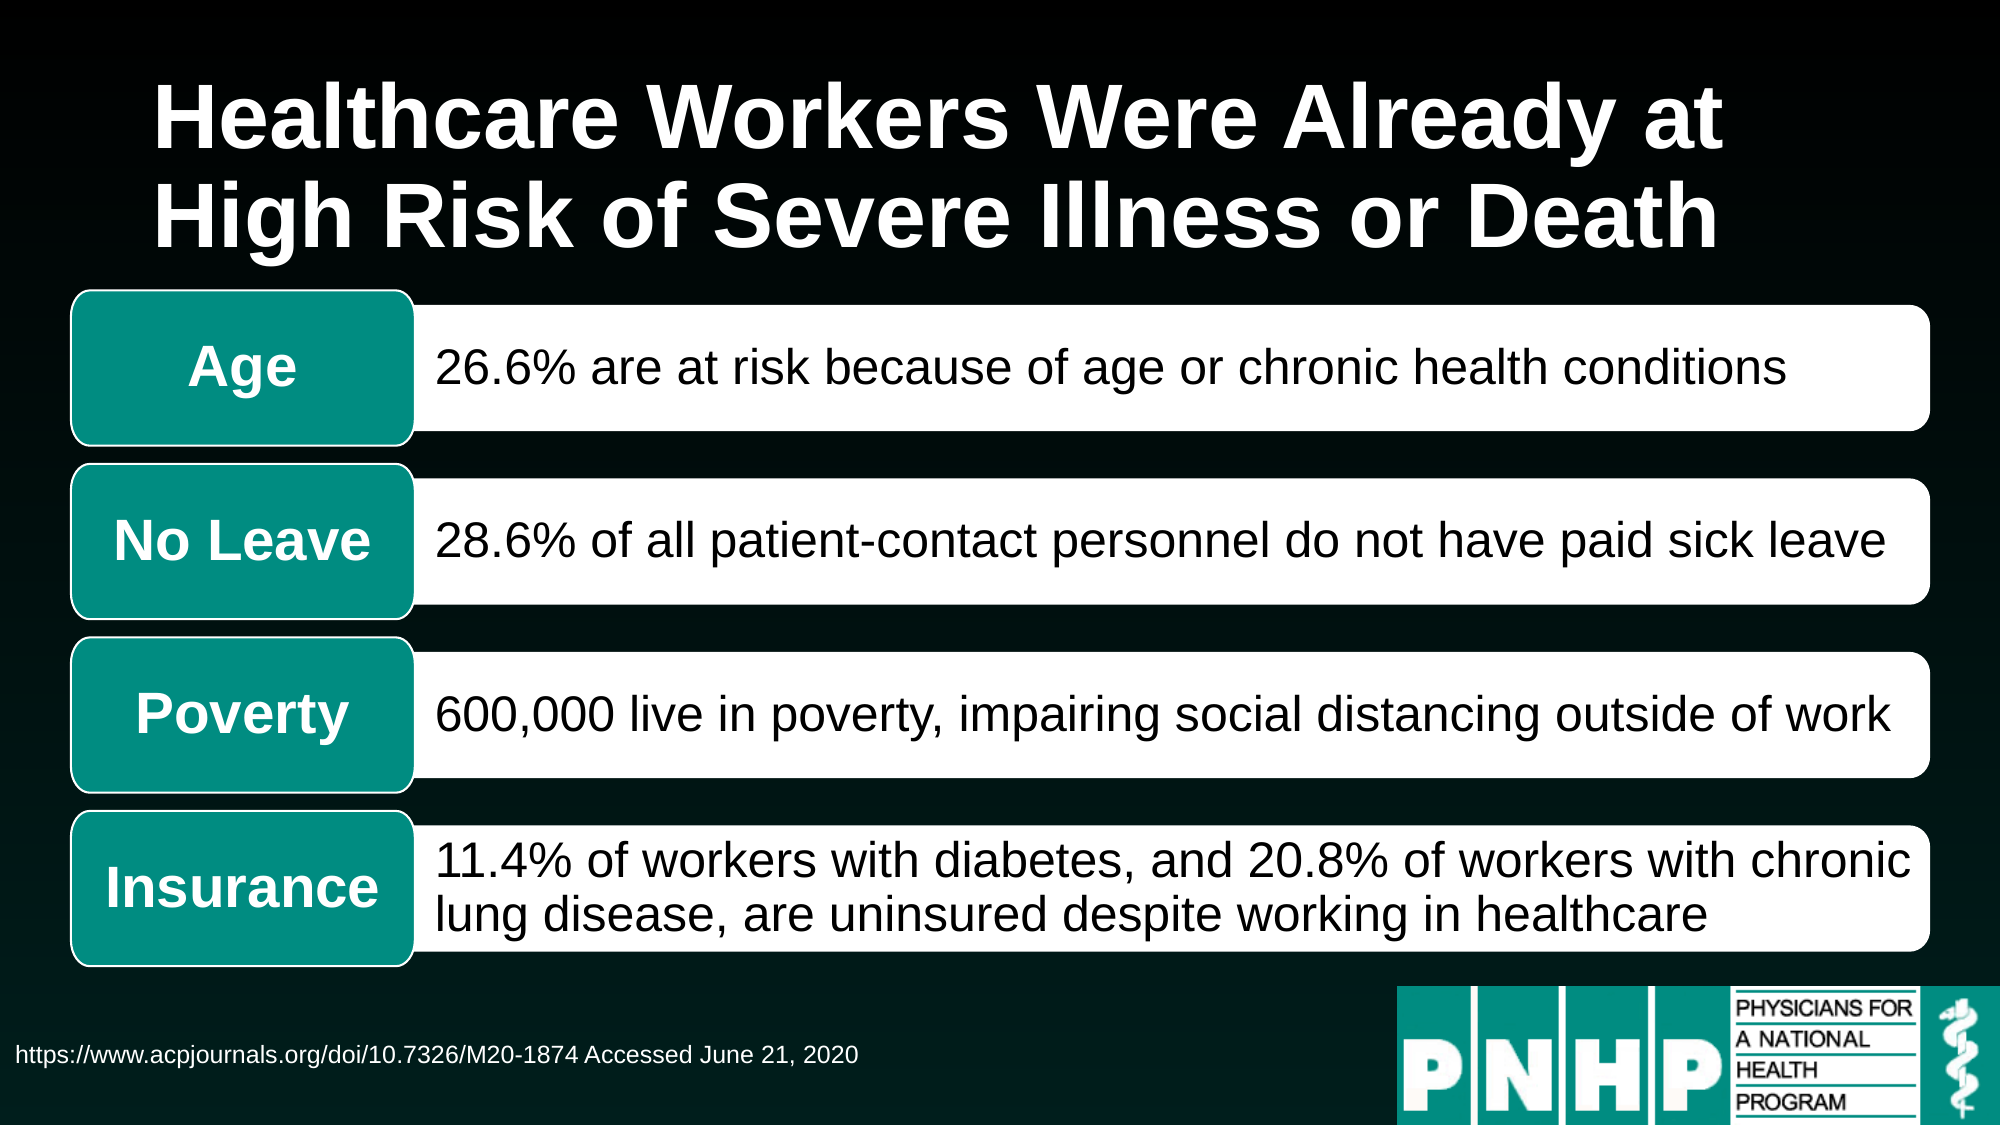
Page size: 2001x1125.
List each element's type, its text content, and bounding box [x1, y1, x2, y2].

text_box 26.6% are at risk because of age or chronic health conditions [414, 304, 1931, 432]
text_box Poverty [69, 636, 416, 794]
text_box 28.6% of all patient-contact personnel do not have paid sick leave [415, 478, 1931, 605]
picture [1397, 986, 2000, 1125]
text_box No Leave [69, 462, 416, 621]
list https://www.acpjournals.org/doi/10.7326/M20-1874 Accessed June 21, 2020 [0, 986, 1350, 1125]
text_box Insurance [69, 809, 416, 968]
text_box Age [69, 289, 416, 447]
text_box 600,000 live in poverty, impairing social distancing outside of work [414, 651, 1931, 779]
title Healthcare Workers Were Already at High Risk of Severe Illness or Death [137, 59, 1863, 278]
text_box 11.4% of workers with diabetes, and 20.8% of workers with chronic lung disease, are uninsured despite working in healthcare [415, 825, 1931, 952]
